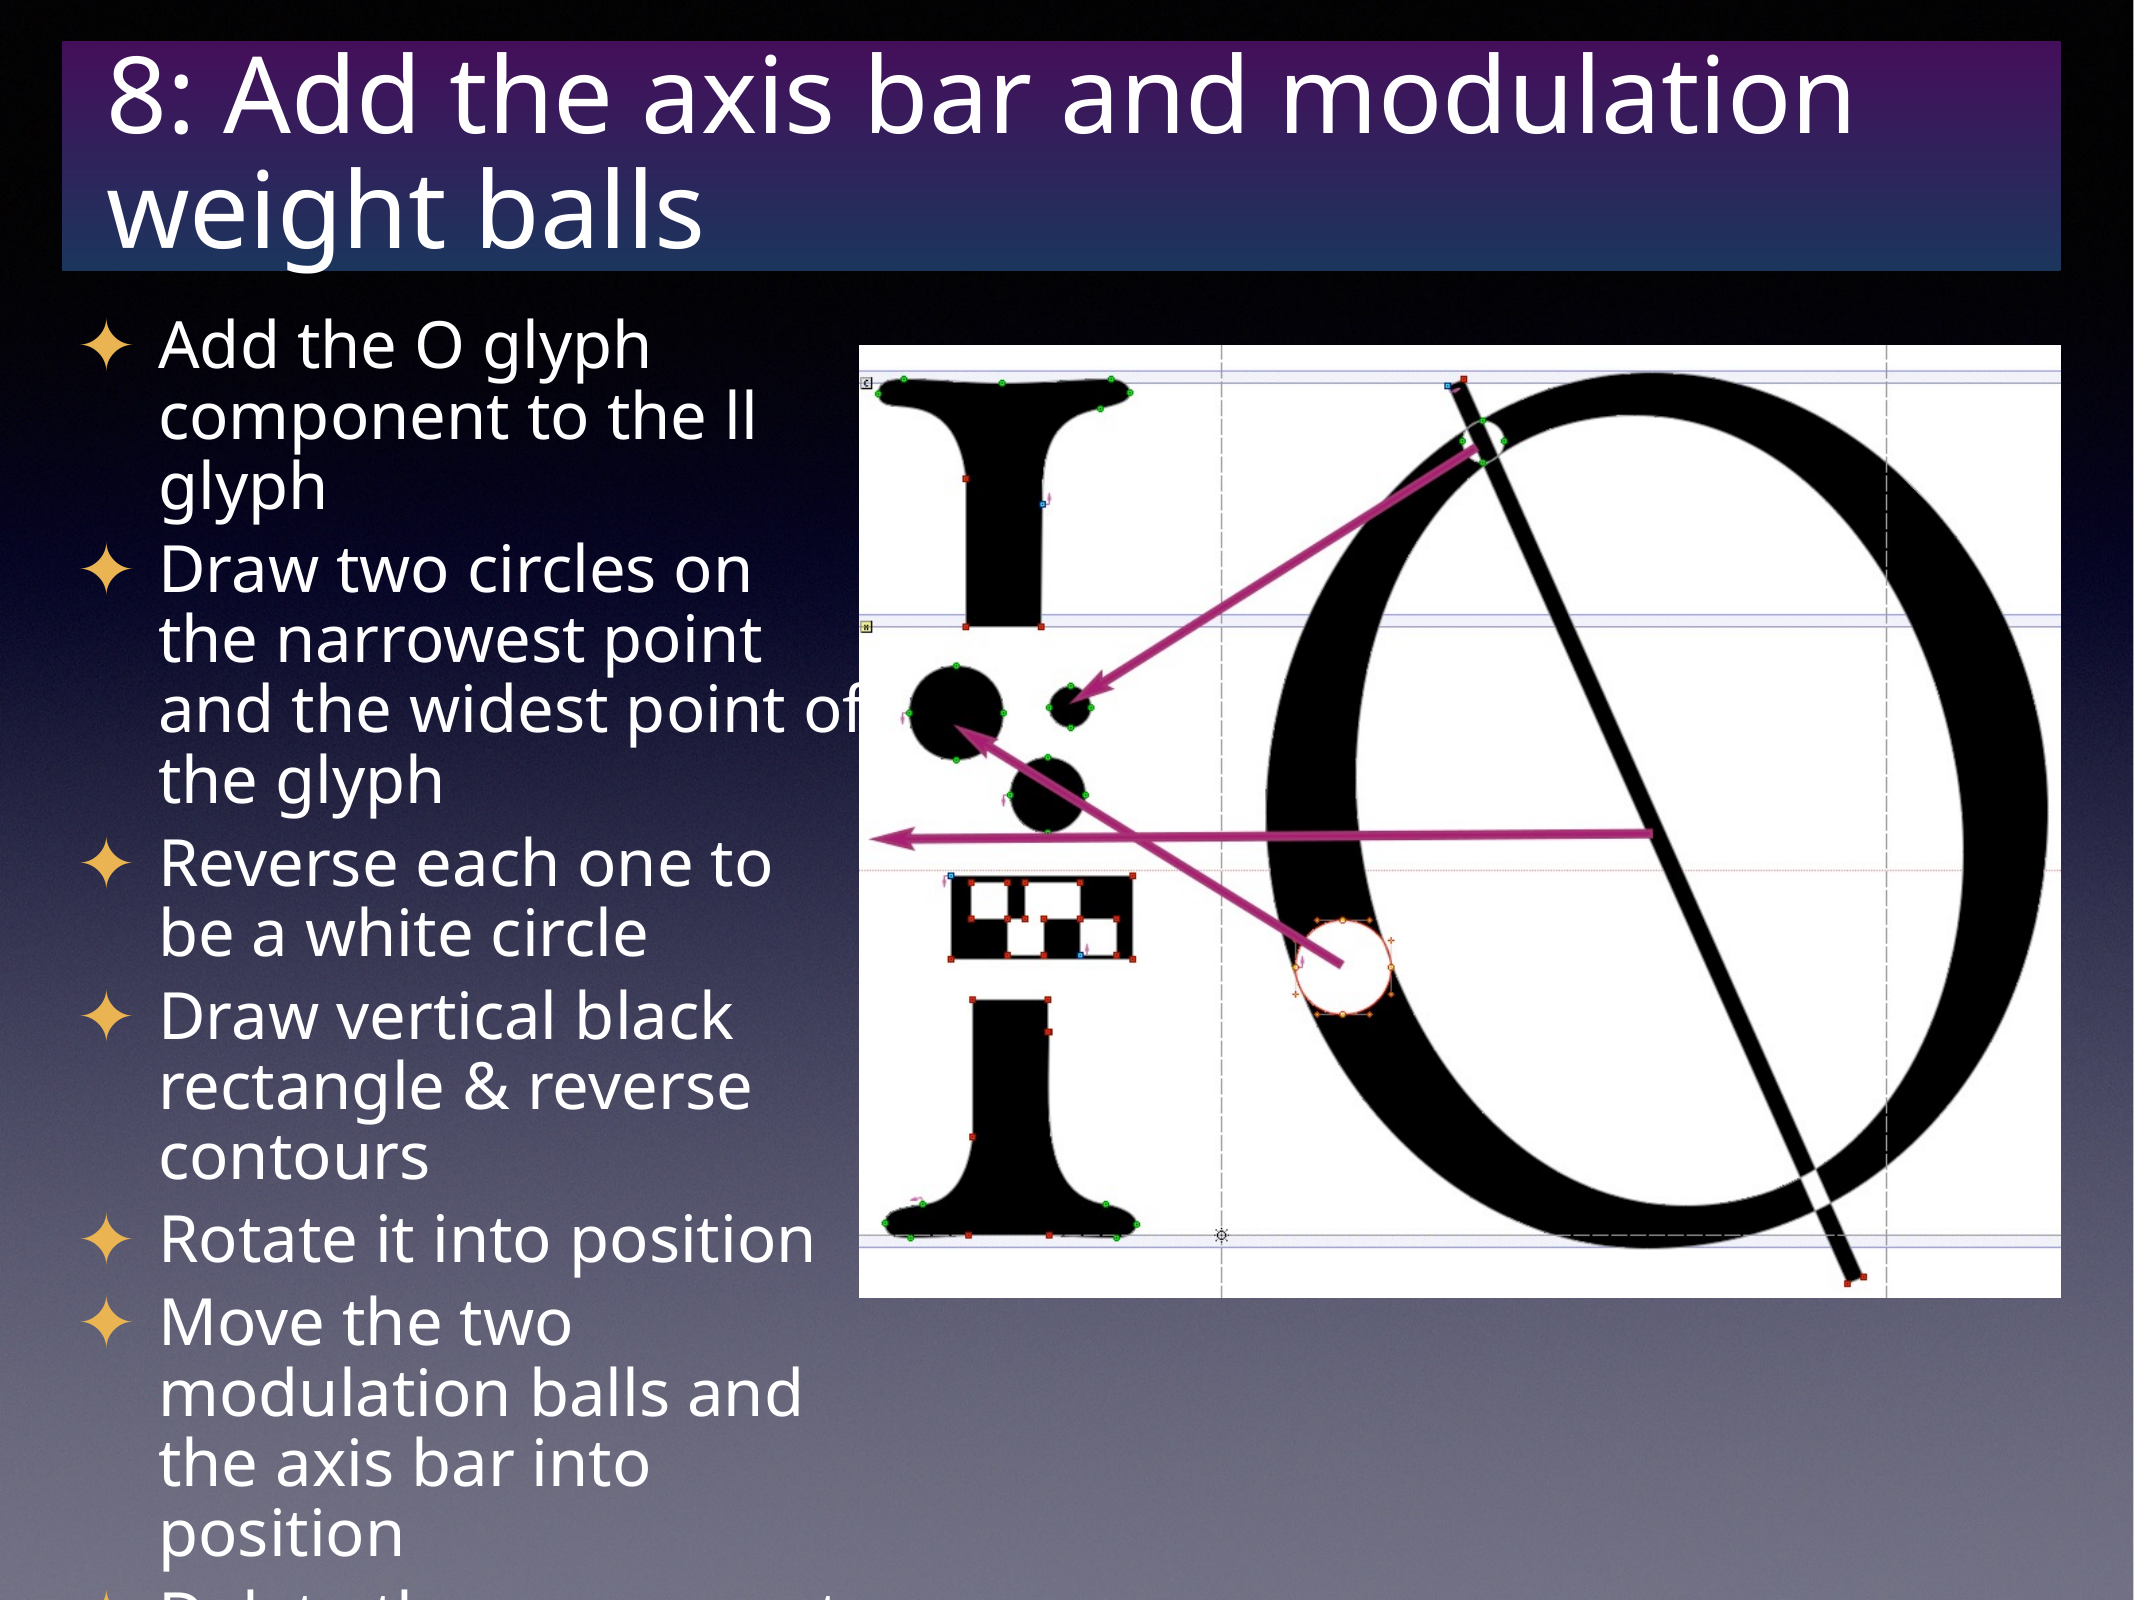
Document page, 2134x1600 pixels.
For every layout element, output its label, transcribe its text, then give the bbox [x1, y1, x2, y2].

list Add the O glyph component to the ll glyph Draw two circles on the narrowest point and the widest point of the glyph Reverse each one to be a white circle Draw vertical black rectangle & reverse contours Rotate it into position Move the two modulation balls and the axis bar into position Delete the component O [57, 311, 868, 1447]
title 8: Add the axis bar and modulation weight balls [61, 41, 2061, 272]
picture [0, 0, 2134, 1600]
